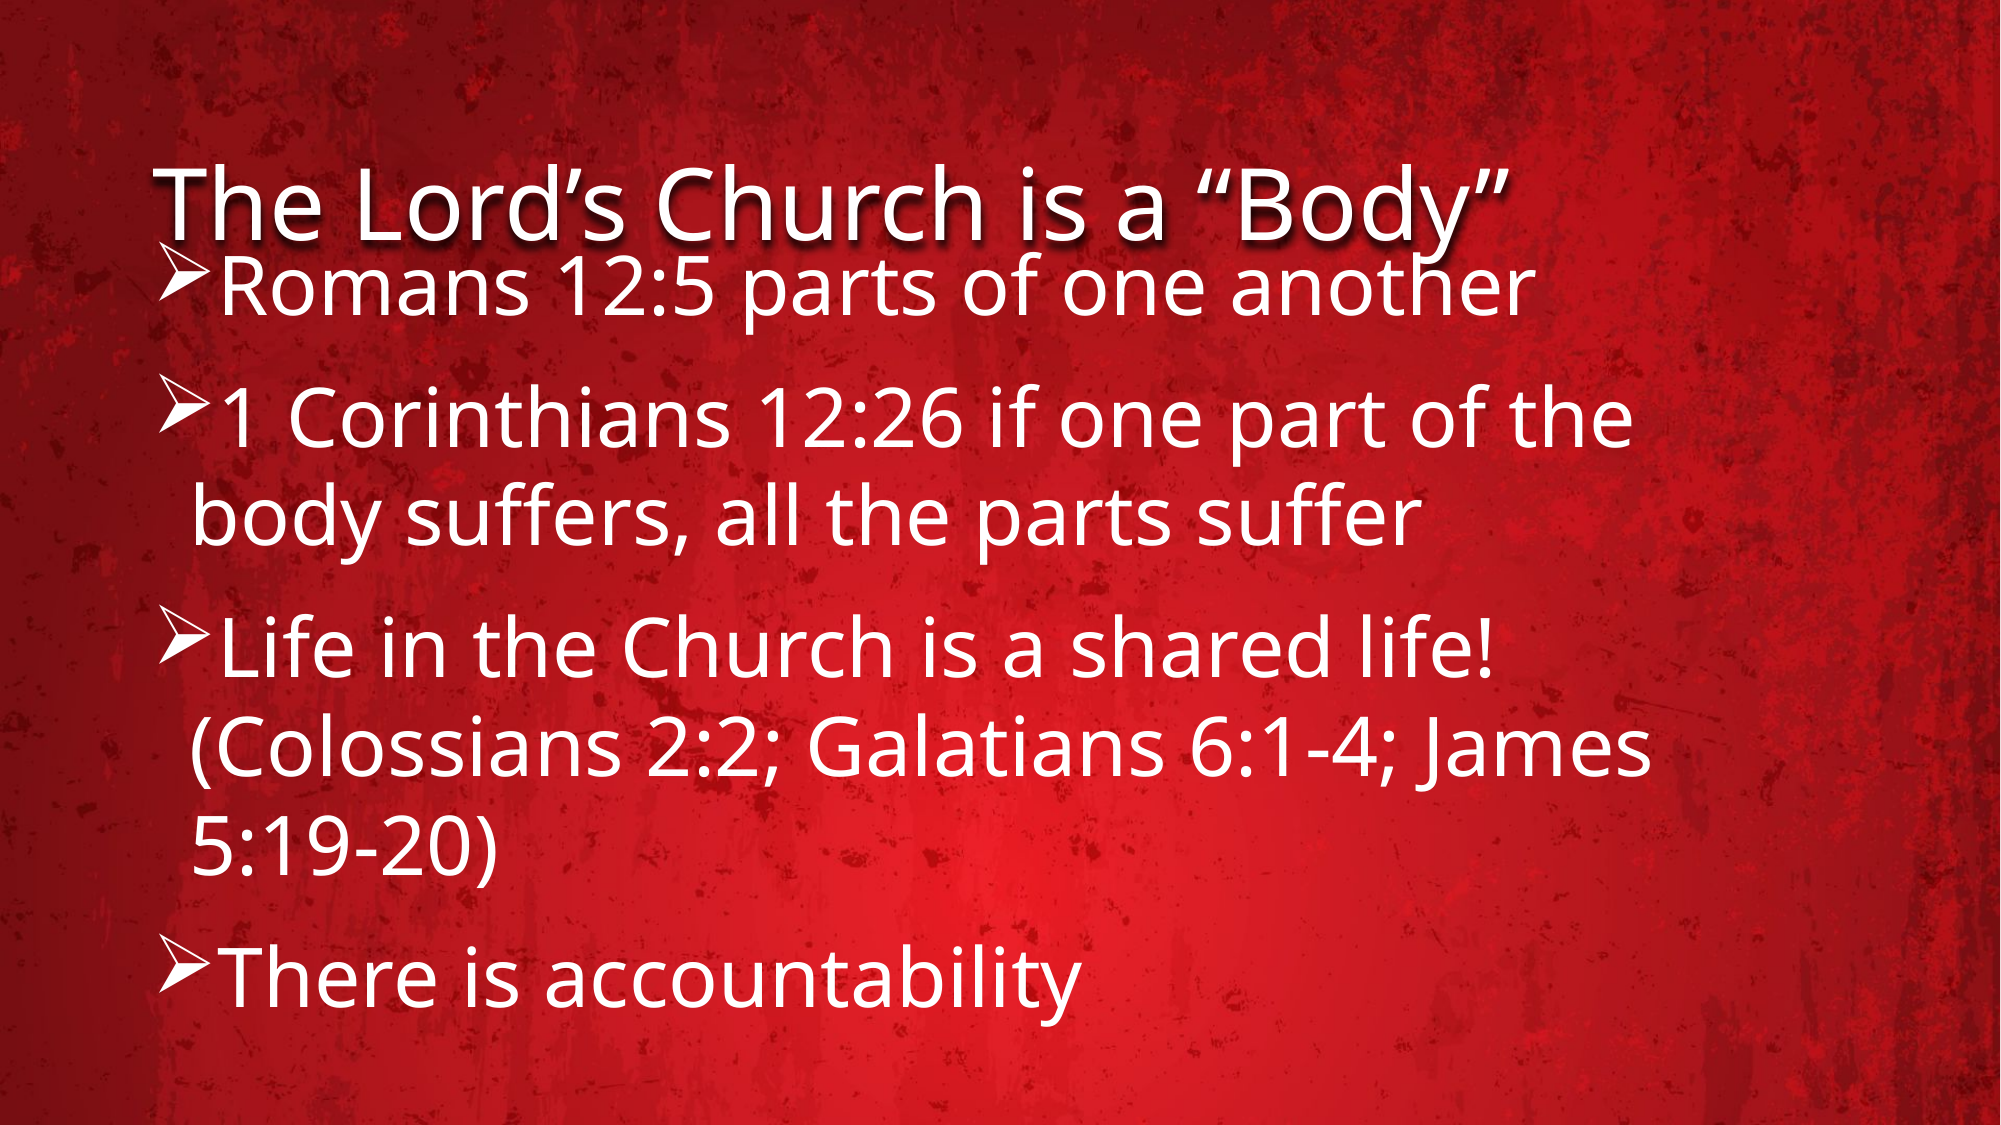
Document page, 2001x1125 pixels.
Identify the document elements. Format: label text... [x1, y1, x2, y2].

picture [0, 0, 2001, 1125]
title The Lord’s Church is a “Body” [137, 59, 1863, 223]
list Romans 12:5 parts of one another 1 Corinthians 12:26 if one part of the body suffers, all the parts suffer Life in the Church is a shared life! (Colossians 2:2; Galatians 6:1-4; James 5:19-20) There is accountability [137, 223, 1863, 1033]
